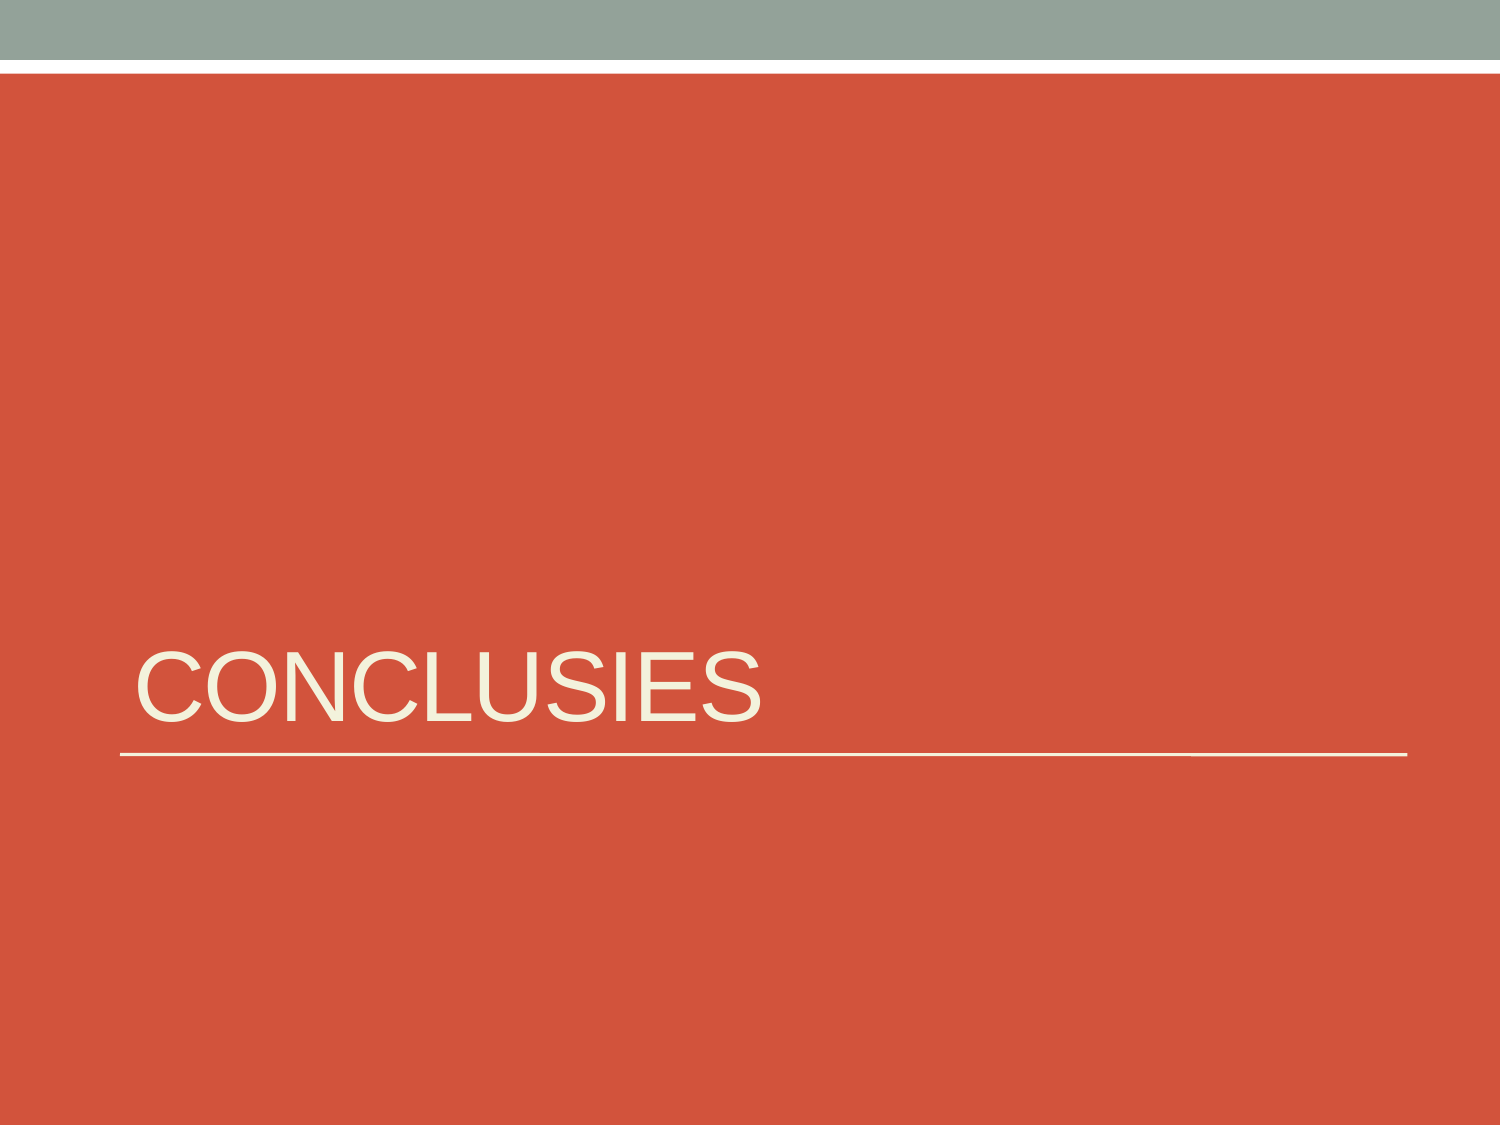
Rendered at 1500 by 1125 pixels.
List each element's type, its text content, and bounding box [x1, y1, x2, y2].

title conclusies [118, 387, 1394, 749]
